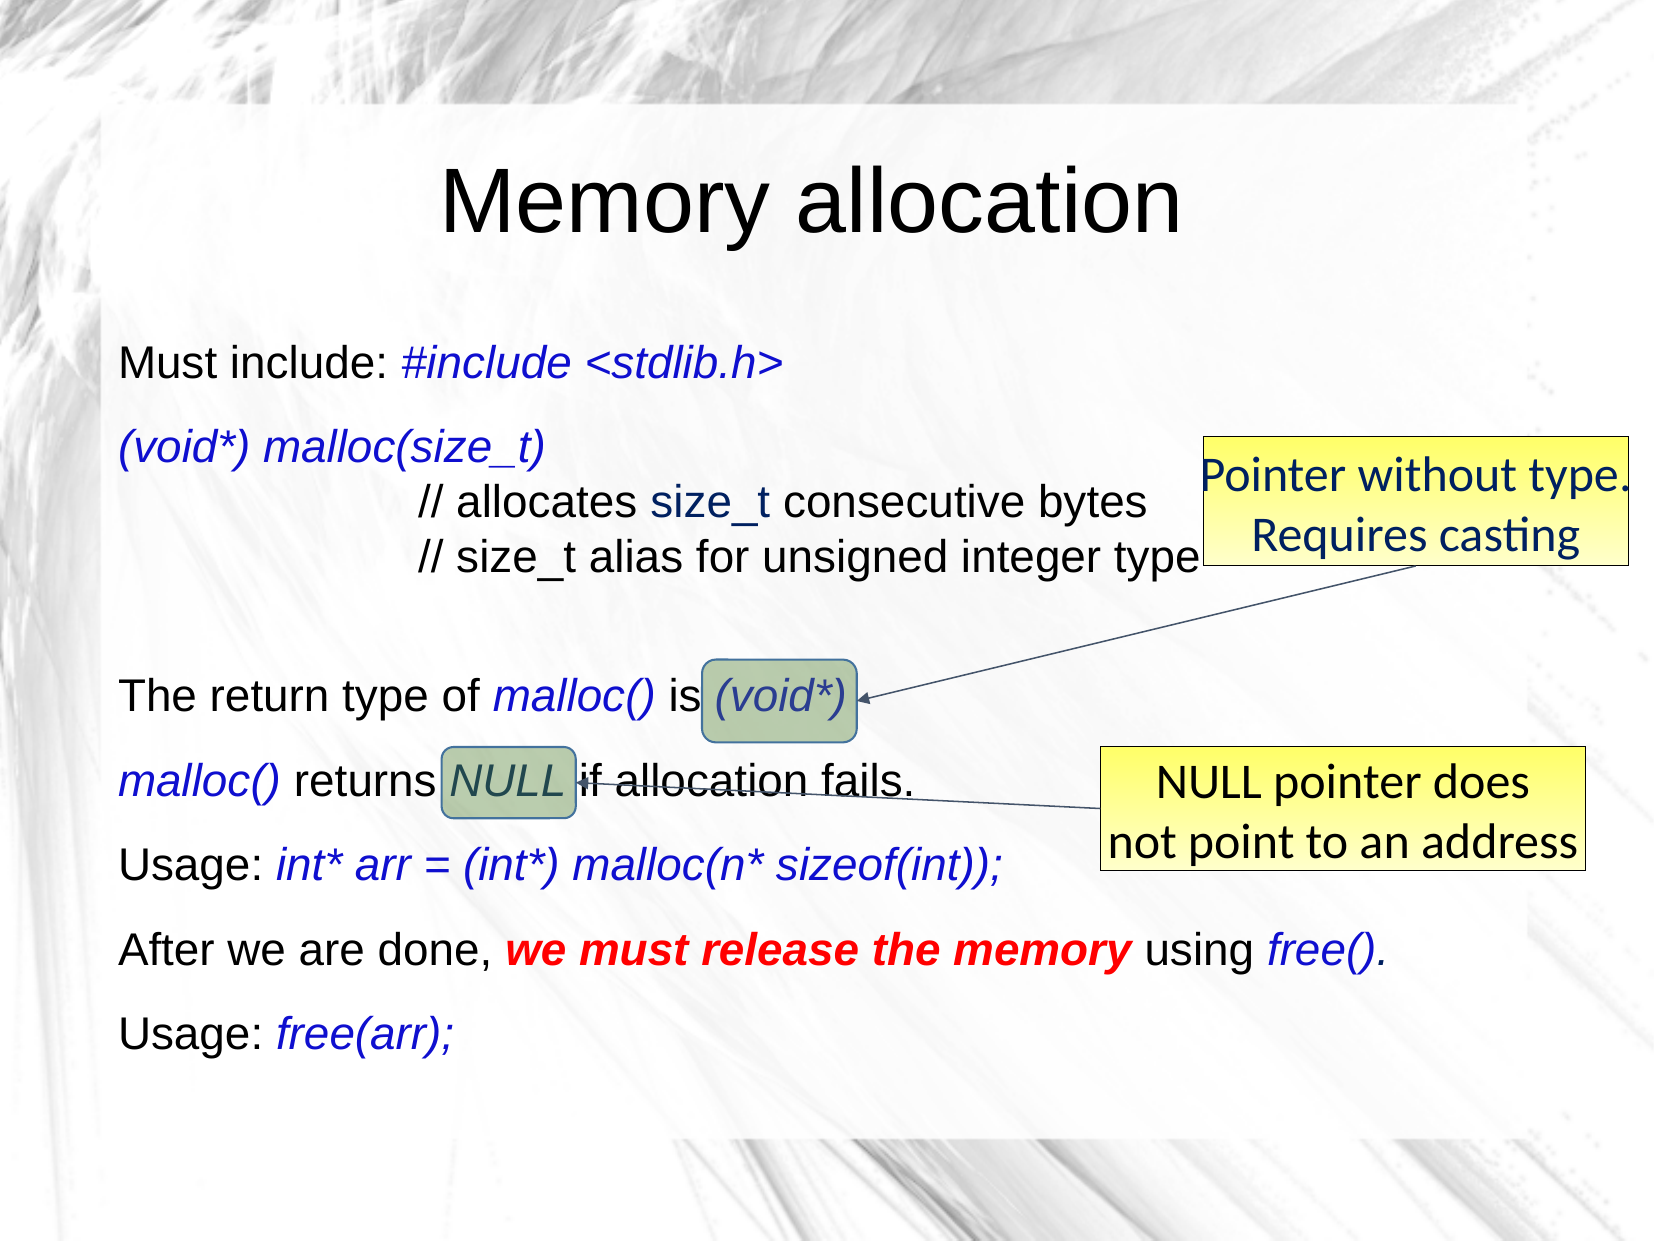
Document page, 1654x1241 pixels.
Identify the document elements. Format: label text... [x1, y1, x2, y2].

text_box [700, 658, 858, 744]
title Memory allocation [118, 93, 1506, 299]
text_box Pointer without type. Requires casting [1203, 436, 1629, 566]
text_box NULL pointer does not point to an address [1100, 746, 1586, 871]
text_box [856, 565, 1416, 701]
list Must include: #include <stdlib.h> (void*) malloc(size_t) // allocates size_t consecutive bytes // size_t alias for unsigned integer type The return type of malloc() is (void*) malloc() returns NULL if allocation fails. Usage: int* arr = (int*) malloc(n* sizeof(int)); After we are done, we must release the memory using free(). Usage: free(arr); [118, 332, 1571, 1121]
picture [0, 0, 1654, 1241]
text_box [575, 782, 1101, 809]
text_box [440, 745, 577, 820]
